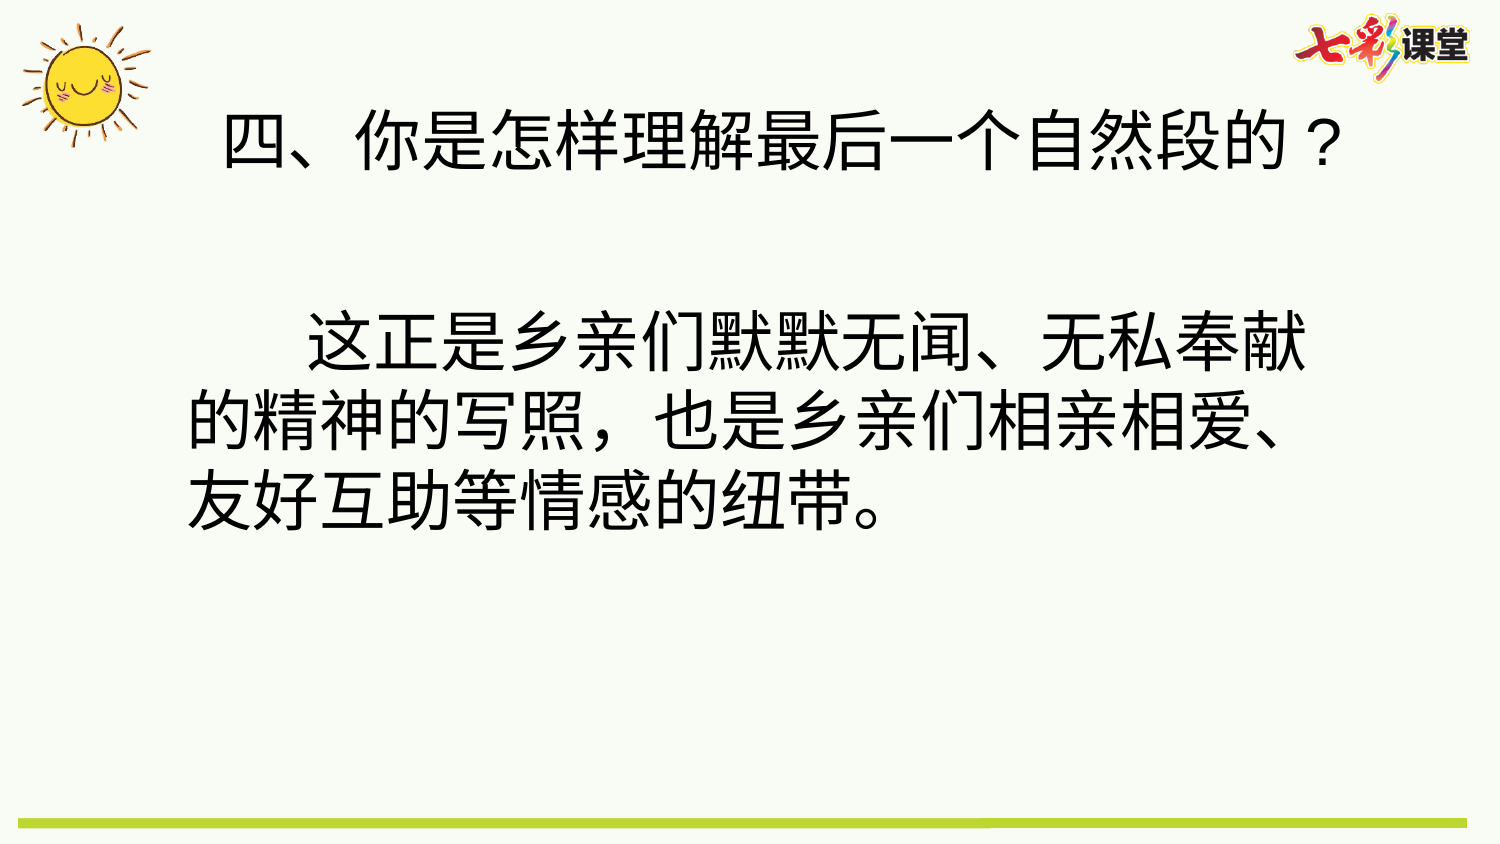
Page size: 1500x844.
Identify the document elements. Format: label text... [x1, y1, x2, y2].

text_box 这正是乡亲们默默无闻、无私奉献的精神的写照，也是乡亲们相亲相爱、友好互助等情感的纽带。 [171, 291, 1345, 547]
picture [1291, 9, 1472, 87]
text_box 四、你是怎样理解最后一个自然段的? [206, 91, 1500, 186]
picture [0, 0, 173, 172]
picture [18, 771, 1467, 844]
